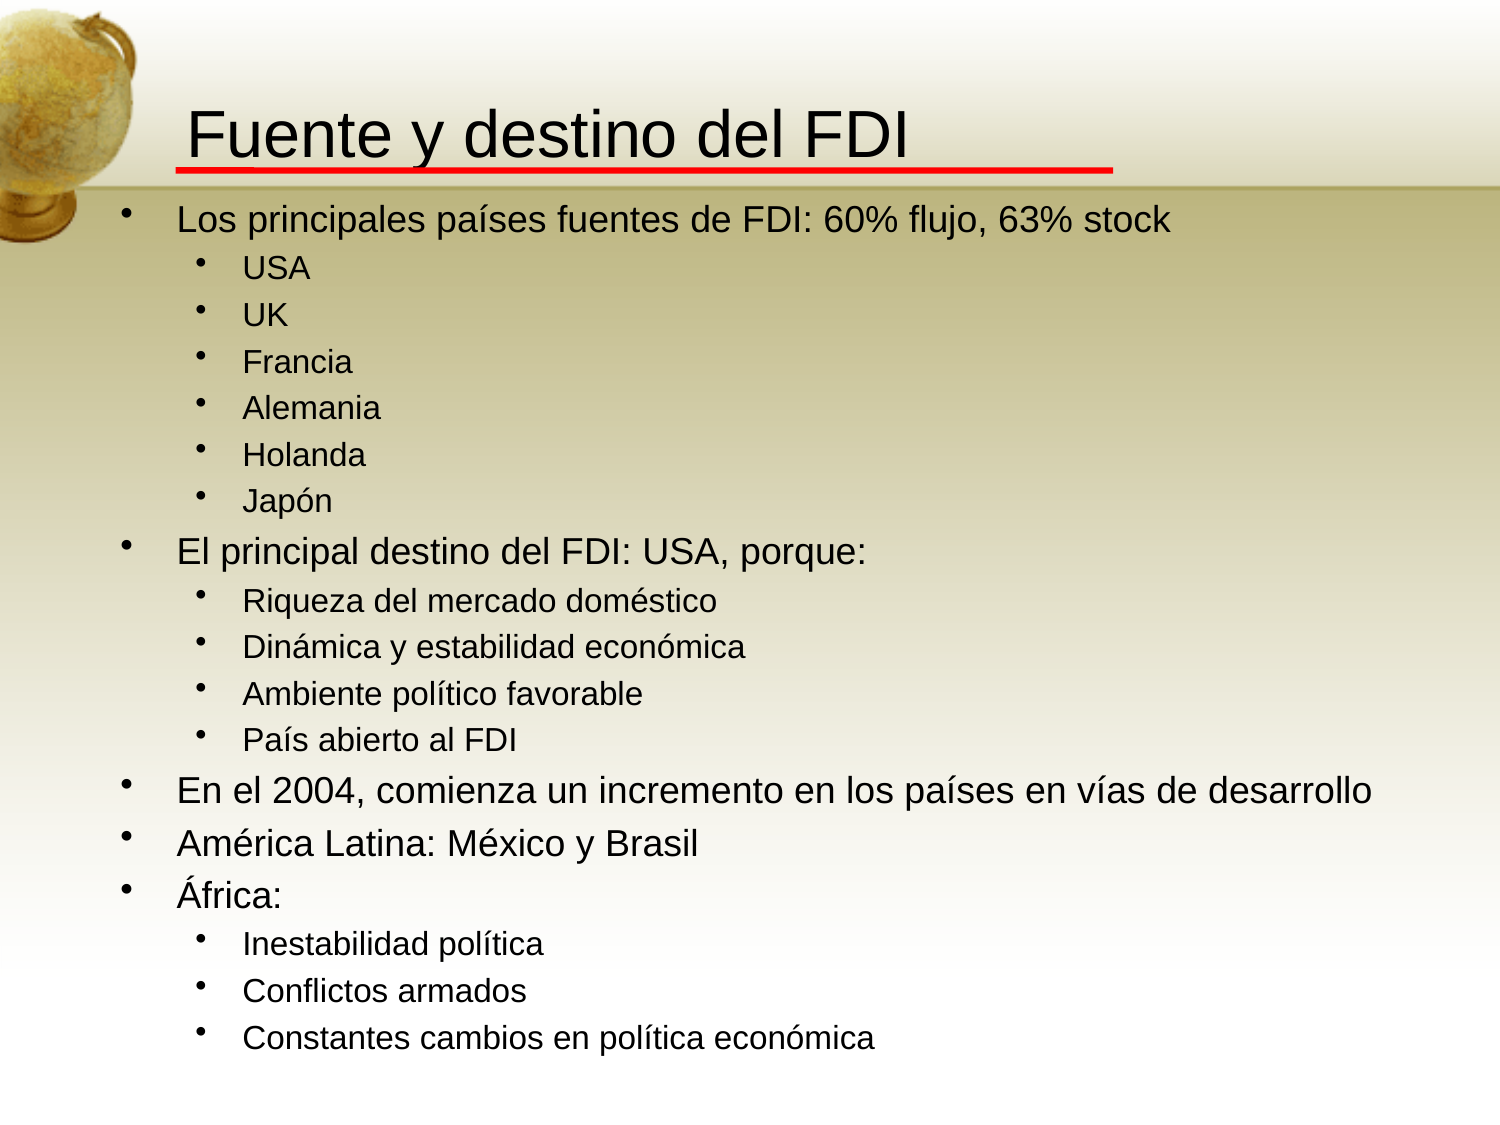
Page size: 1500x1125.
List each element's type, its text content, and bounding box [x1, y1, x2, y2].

picture [0, 0, 1500, 1125]
list Los principales países fuentes de FDI: 60% flujo, 63% stock USA UK Francia Alemania Holanda Japón El principal destino del FDI: USA, porque: Riqueza del mercado doméstico Dinámica y estabilidad económica Ambiente político favorable País abierto al FDI En el 2004, comienza un incremento en los países en vías de desarrollo América Latina: México y Brasil África: Inestabilidad política Conflictos armados Constantes cambios en política económica [105, 187, 1454, 1091]
title Fuente y destino del FDI [170, 36, 1436, 179]
